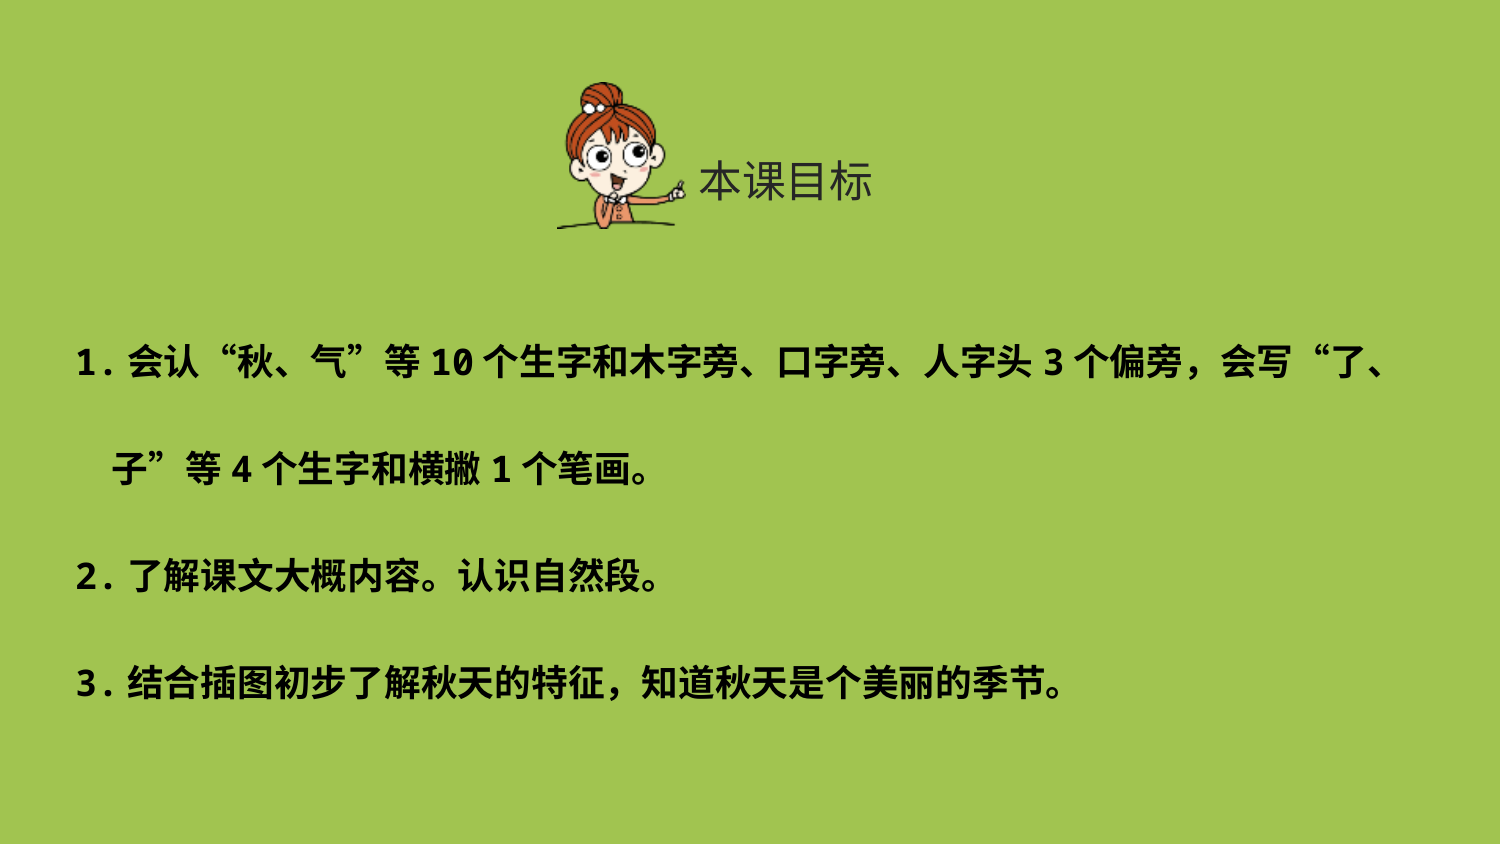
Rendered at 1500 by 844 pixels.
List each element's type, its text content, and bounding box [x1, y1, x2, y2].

subtitle 1.会认“秋、气”等10个生字和木字旁、口字旁、人字头3个偏旁，会写“了、子”等4个生字和横撇1个笔画。 2.了解课文大概内容。认识自然段。 3.结合插图初步了解秋天的特征，知道秋天是个美丽的季节。 [63, 273, 1418, 715]
picture [557, 82, 686, 229]
text_box 本课目标 [686, 138, 968, 222]
